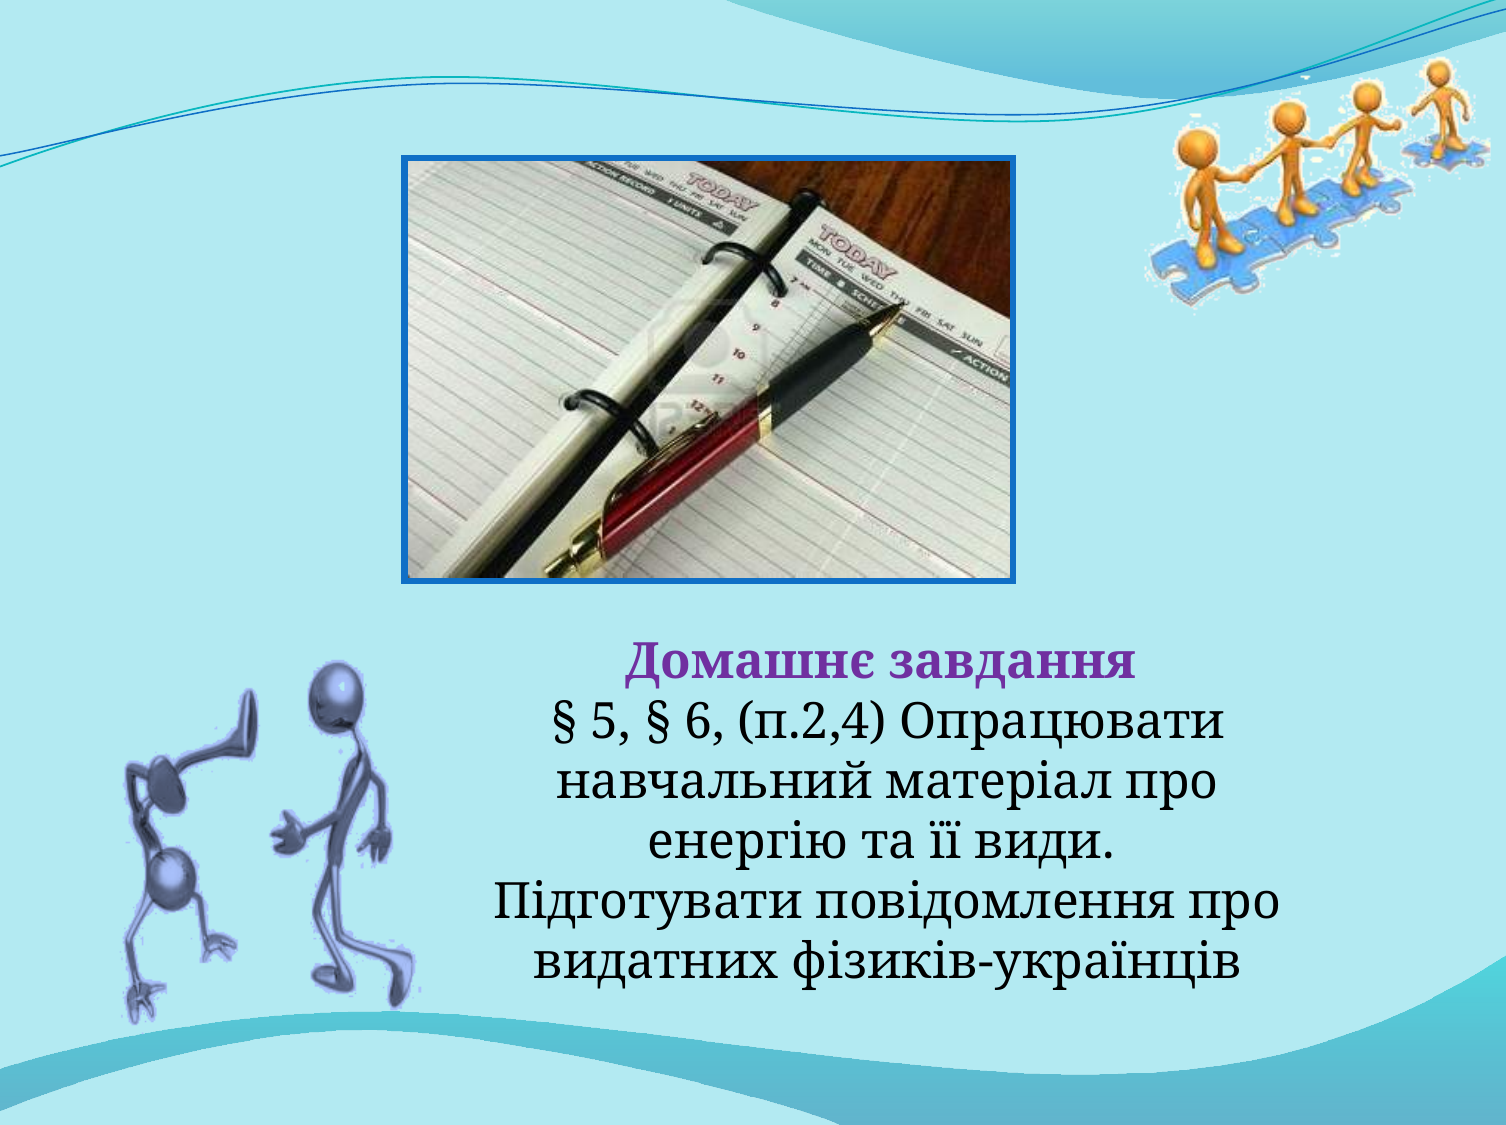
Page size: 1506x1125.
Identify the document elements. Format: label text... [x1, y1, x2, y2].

picture [1130, 46, 1506, 329]
text_box Домашнє завдання § 5, § 6, (п.2,4) Опрацювати навчальний матеріал про енергію та її види. Підготувати повідомлення про видатних фізиків-українців [448, 621, 1328, 1041]
picture [407, 160, 1011, 579]
